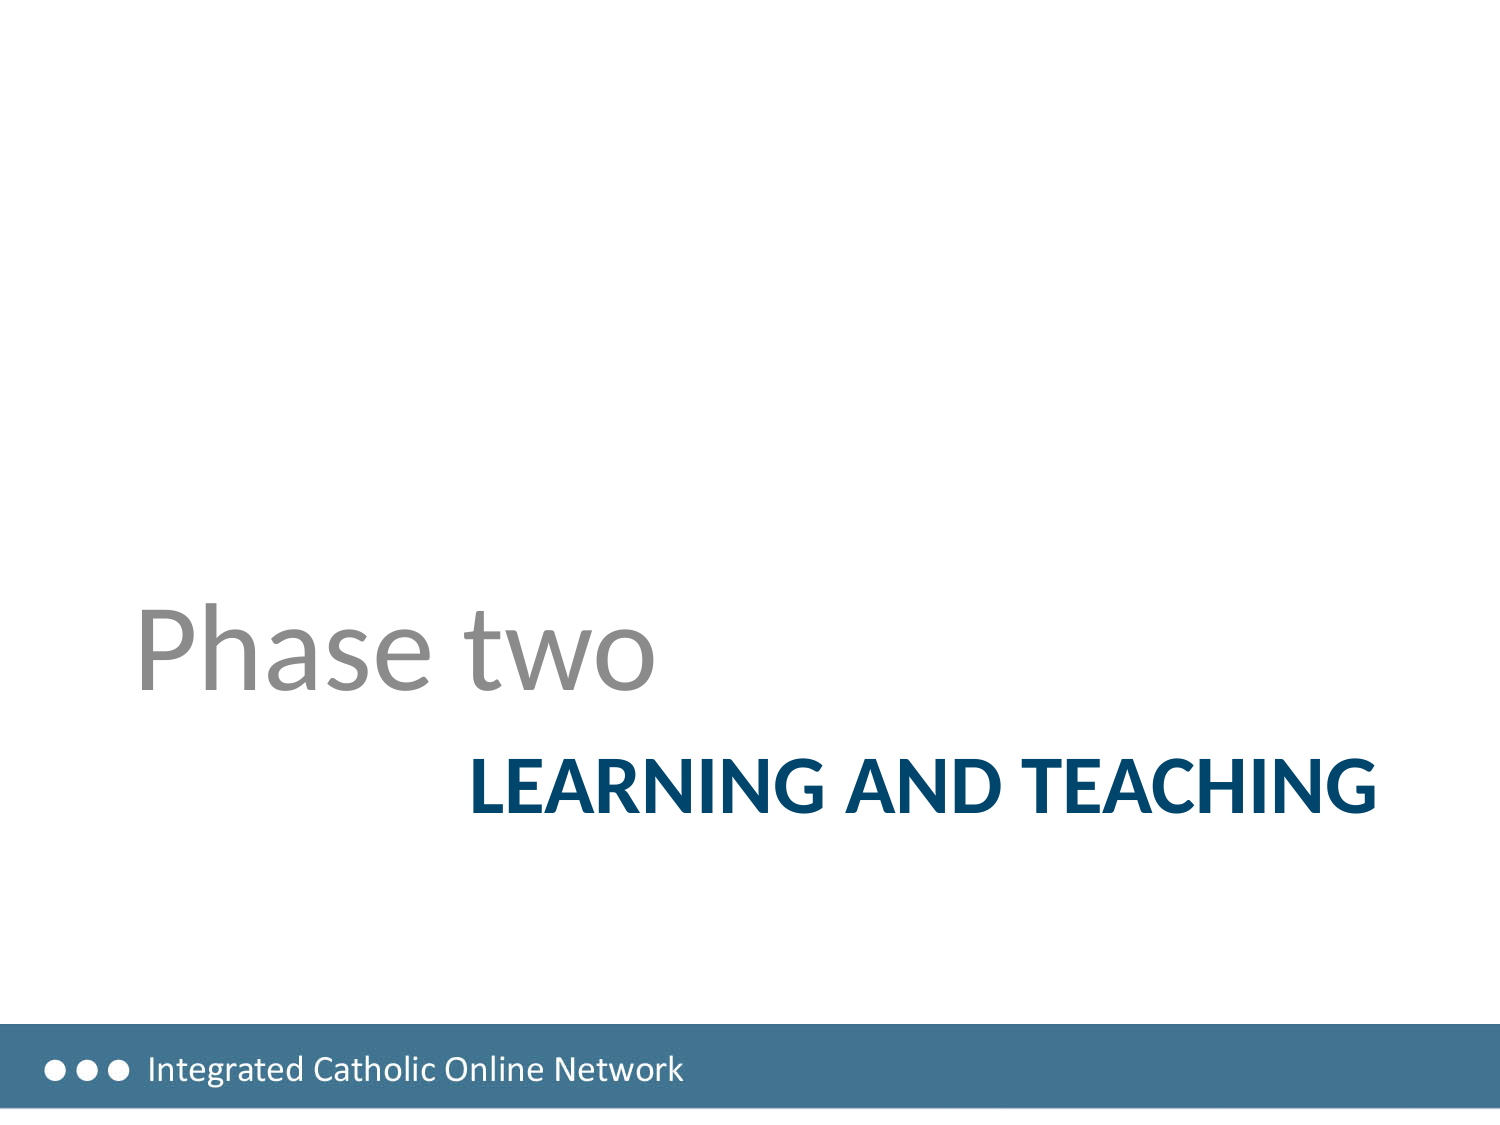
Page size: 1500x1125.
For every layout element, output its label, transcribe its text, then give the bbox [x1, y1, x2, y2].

list Phase two [118, 476, 1394, 723]
picture [0, 1024, 1500, 1110]
title Learning and teaching [118, 723, 1394, 947]
